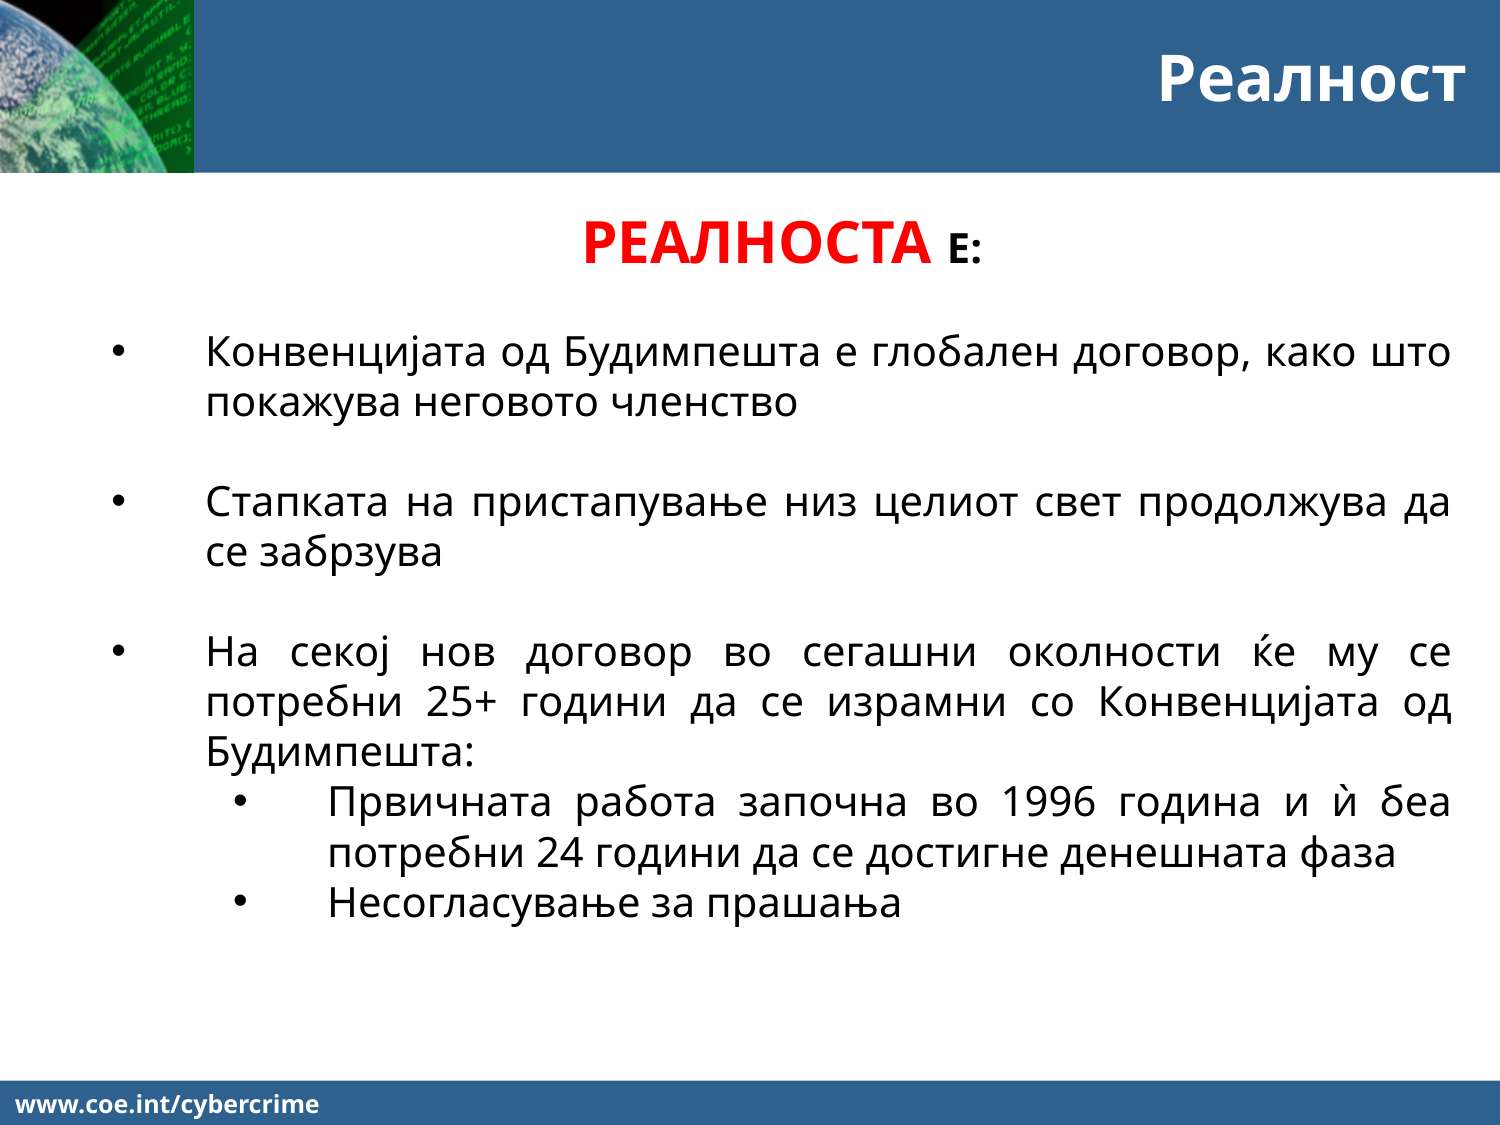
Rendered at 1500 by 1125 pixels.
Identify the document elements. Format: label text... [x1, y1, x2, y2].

text_box www.coe.int/cybercrime [0, 1079, 1500, 1125]
text_box [197, 0, 1500, 175]
text_box РЕАЛНОСТА Е: Конвенцијата од Будимпешта е глобален договор, како што покажува неговото членство Стапката на пристапување низ целиот свет продолжува да се забрзува На секој нов договор во сегашни околности ќе му се потребни 25+ години да се израмни со Конвенцијата од Будимпешта: Првичната работа започна во 1996 година и ѝ беа потребни 24 години да се достигне денешната фаза Несогласување за прашања [96, 197, 1467, 933]
text_box Реалност [206, 29, 1483, 122]
picture [0, 0, 194, 173]
